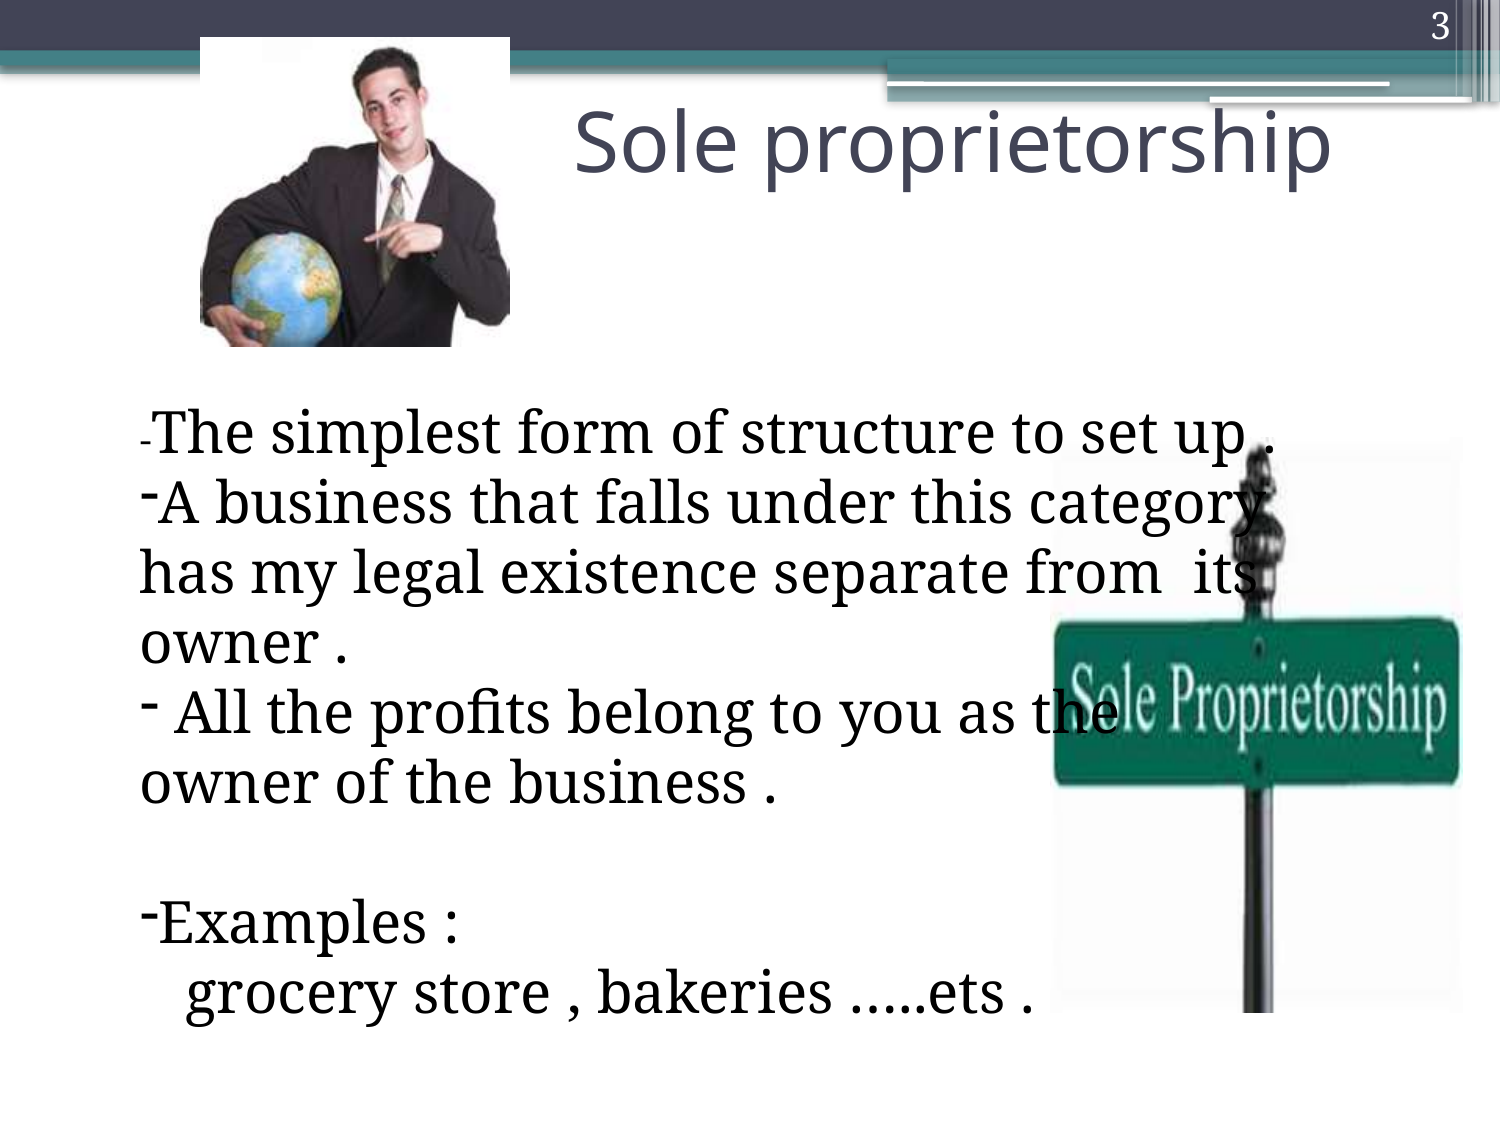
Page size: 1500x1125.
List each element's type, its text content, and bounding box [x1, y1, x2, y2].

slide_number 3 [1341, 0, 1466, 61]
picture [199, 37, 510, 348]
title Sole proprietorship [537, 45, 1425, 233]
text_box -The simplest form of structure to set up . A business that falls under this category has my legal existence separate from its owner . All the profits belong to you as the owner of the business . Examples : grocery store , bakeries …..ets . [124, 387, 1313, 1078]
picture [1049, 437, 1463, 1013]
